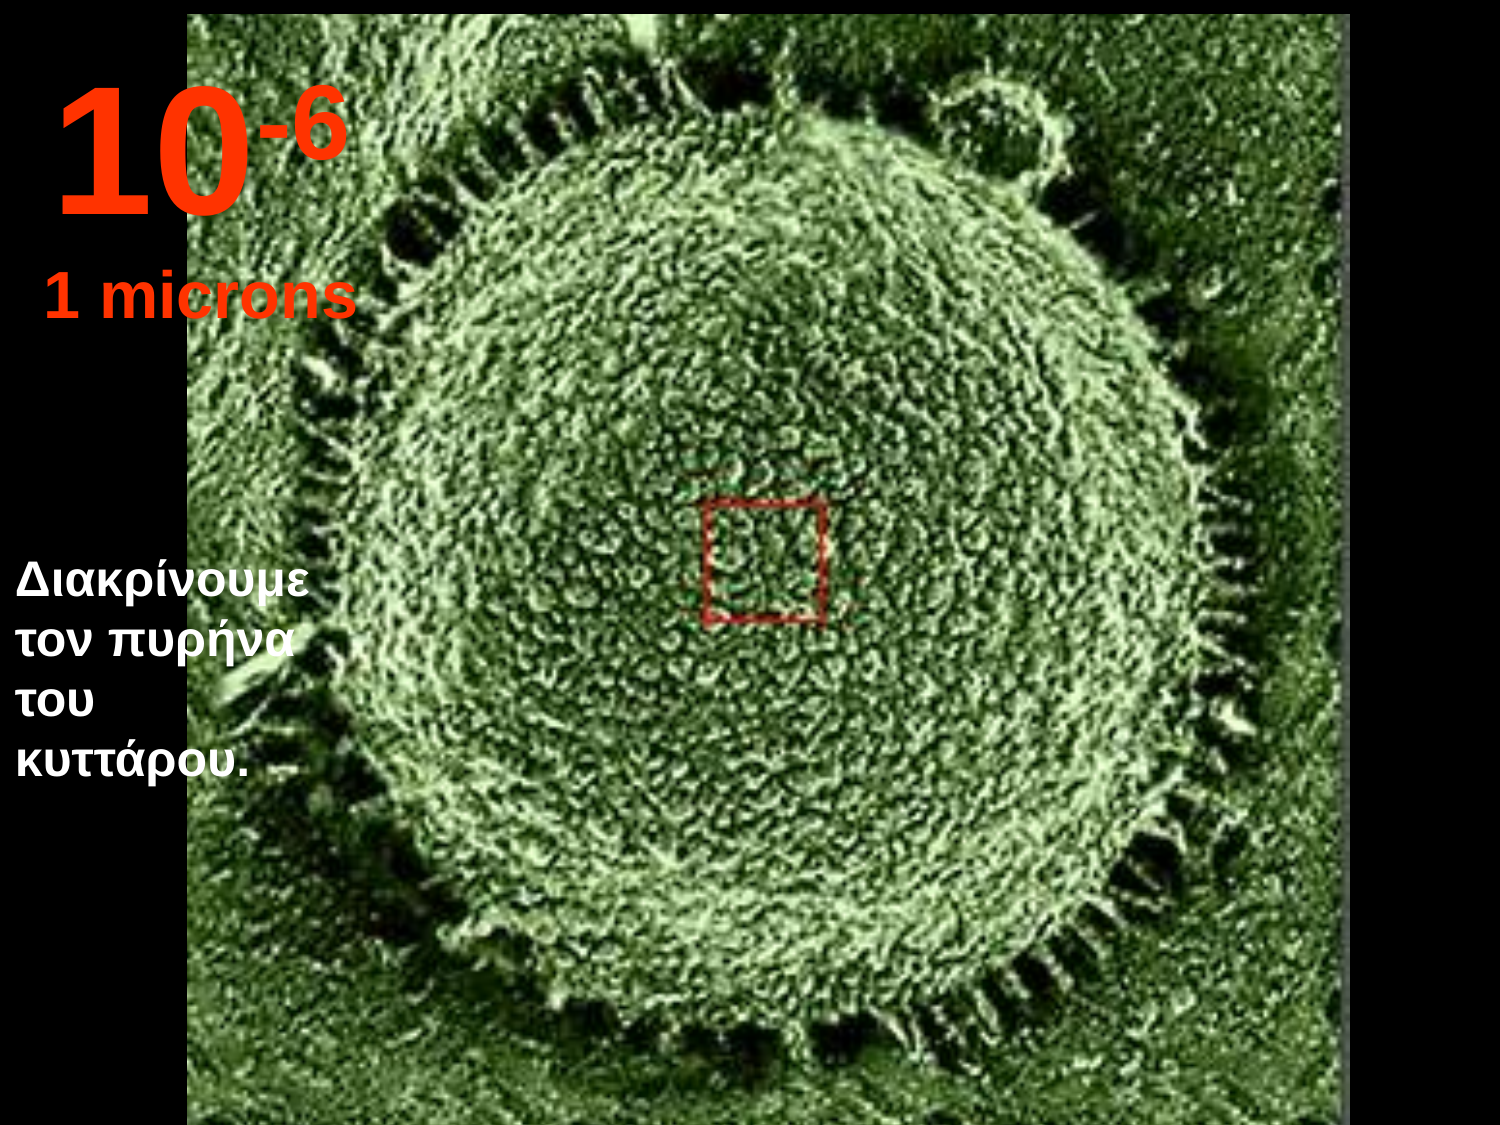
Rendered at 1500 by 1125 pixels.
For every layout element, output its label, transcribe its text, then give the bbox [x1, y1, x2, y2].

text_box Διακρίνουμε τον πυρήνα του κυττάρου. [0, 538, 182, 794]
picture [187, 14, 1351, 1125]
text_box 10-6 1 microns [28, 24, 182, 339]
